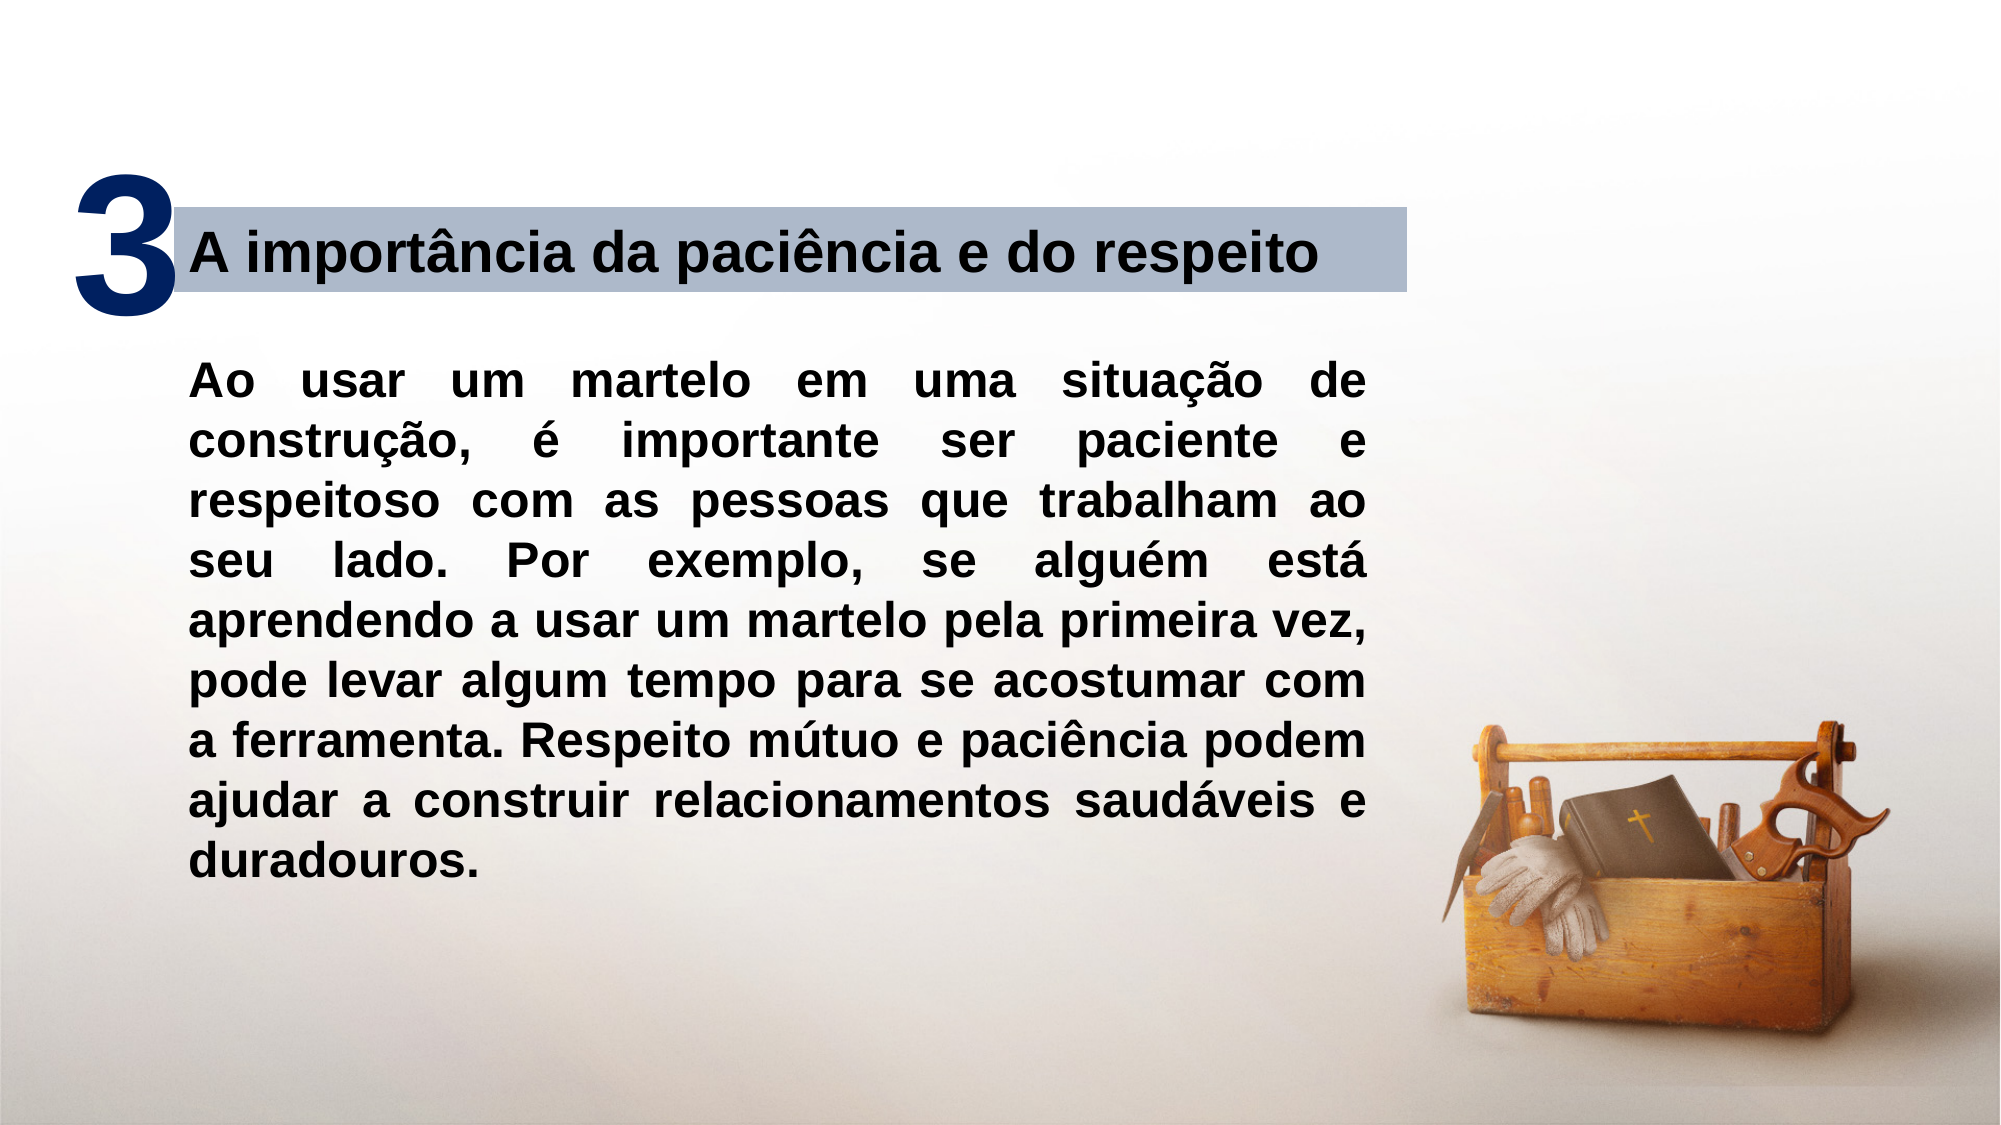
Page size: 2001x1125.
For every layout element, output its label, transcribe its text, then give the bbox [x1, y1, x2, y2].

picture [0, 0, 2001, 1125]
text_box 3 [56, 107, 150, 362]
text_box A importância da paciência e do respeito [174, 207, 1407, 292]
text_box Ao usar um martelo em uma situação de construção, é importante ser paciente e respeitoso com as pessoas que trabalham ao seu lado. Por exemplo, se alguém está aprendendo a usar um martelo pela primeira vez, pode levar algum tempo para se acostumar com a ferramenta. Respeito mútuo e paciência podem ajudar a construir relacionamentos saudáveis e duradouros. [174, 340, 1383, 895]
